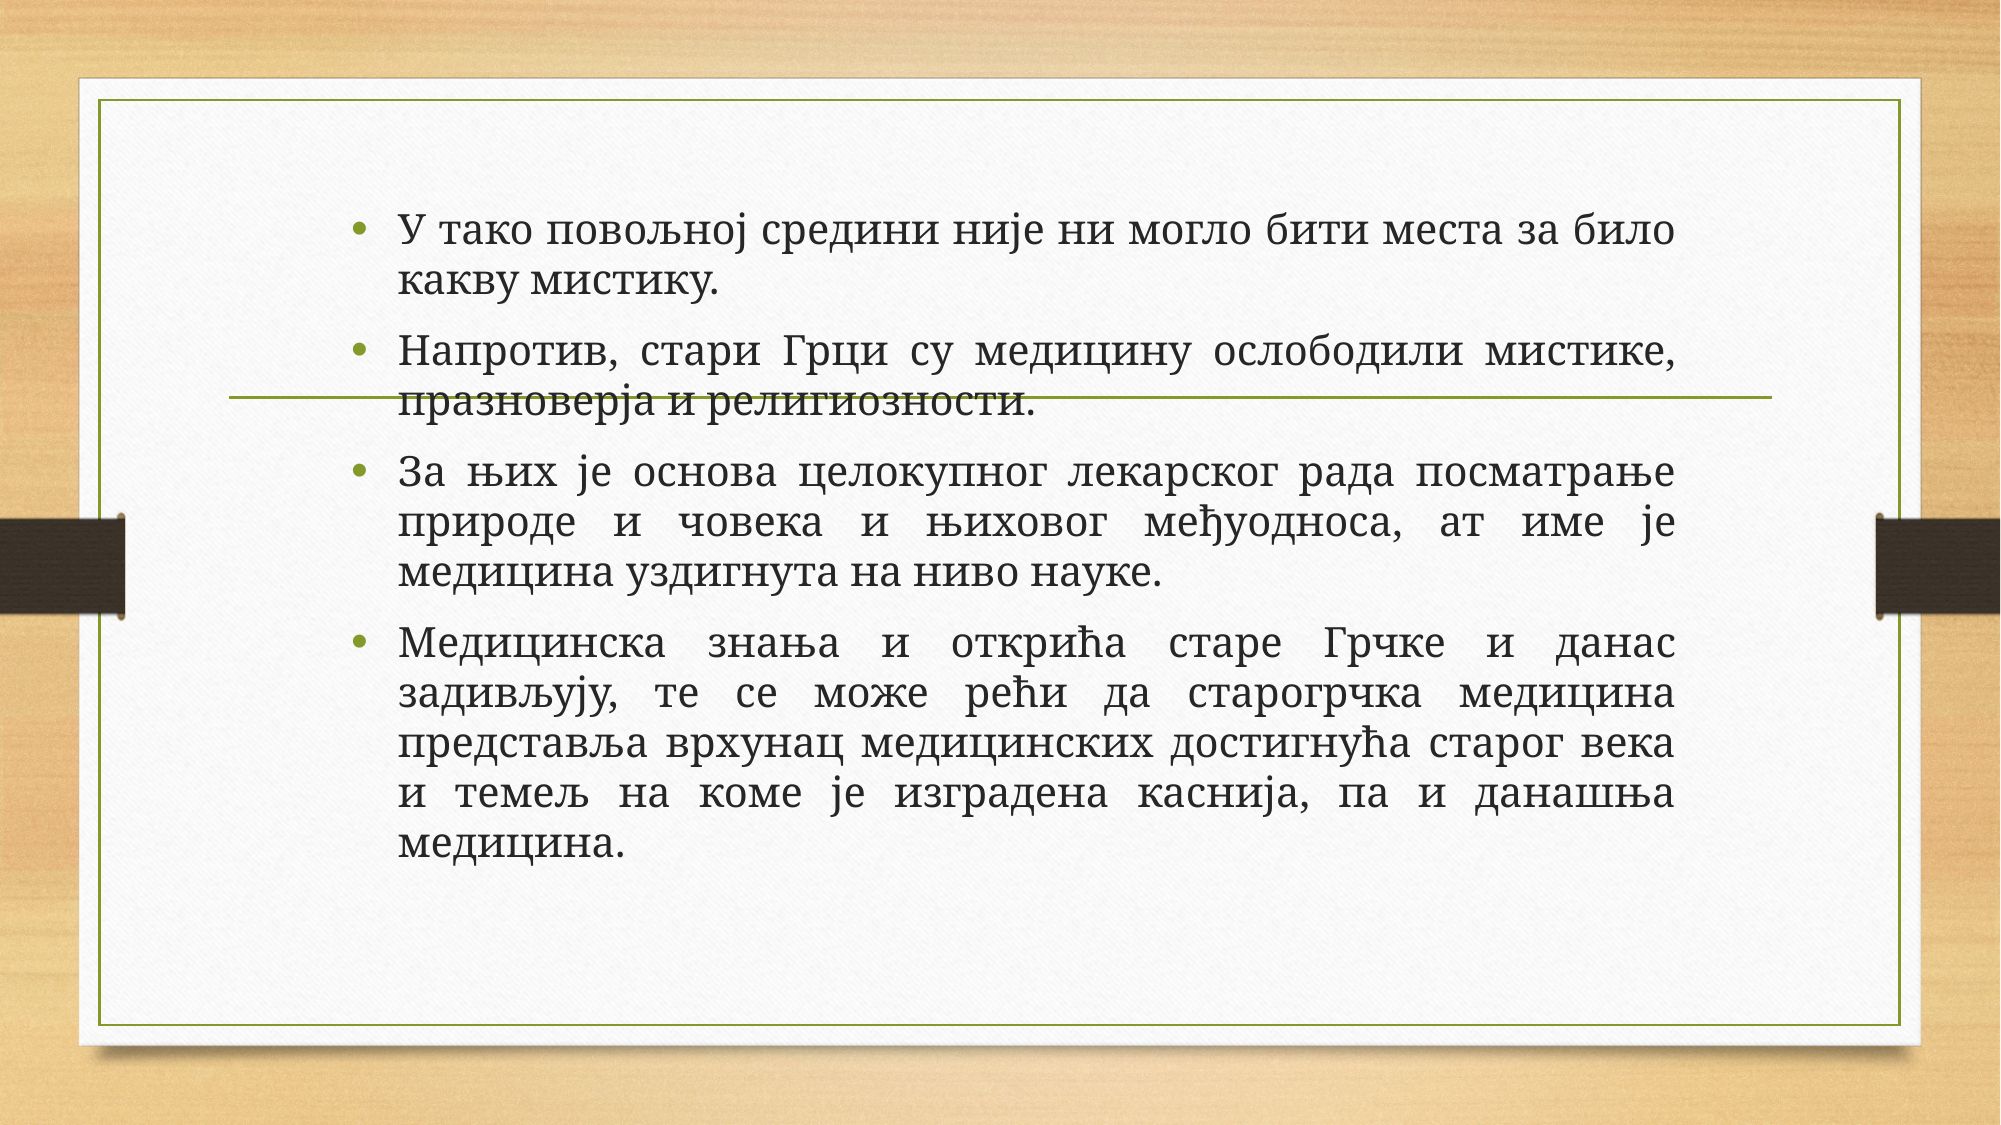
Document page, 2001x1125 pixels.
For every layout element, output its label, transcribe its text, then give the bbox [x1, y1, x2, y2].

picture [0, 0, 2001, 1125]
list У тако повољној средини није ни могло бити места за било какву мистику. Напротив, стари Грци су медицину ослободили мистике, празноверја и религиозности. За њих је основа целокупног лекарског рада посматрање природе и човека и њиховог међуодноса, ат име је медицина уздигнута на ниво науке. Медицинска знања и открића старе Грчке и данас задивљују, те се може рећи да старогрчка медицина представља врхунац медицинских достигнућа старог века и темељ на коме је изградена каснија, па и данашња медицина. [336, 195, 1692, 928]
